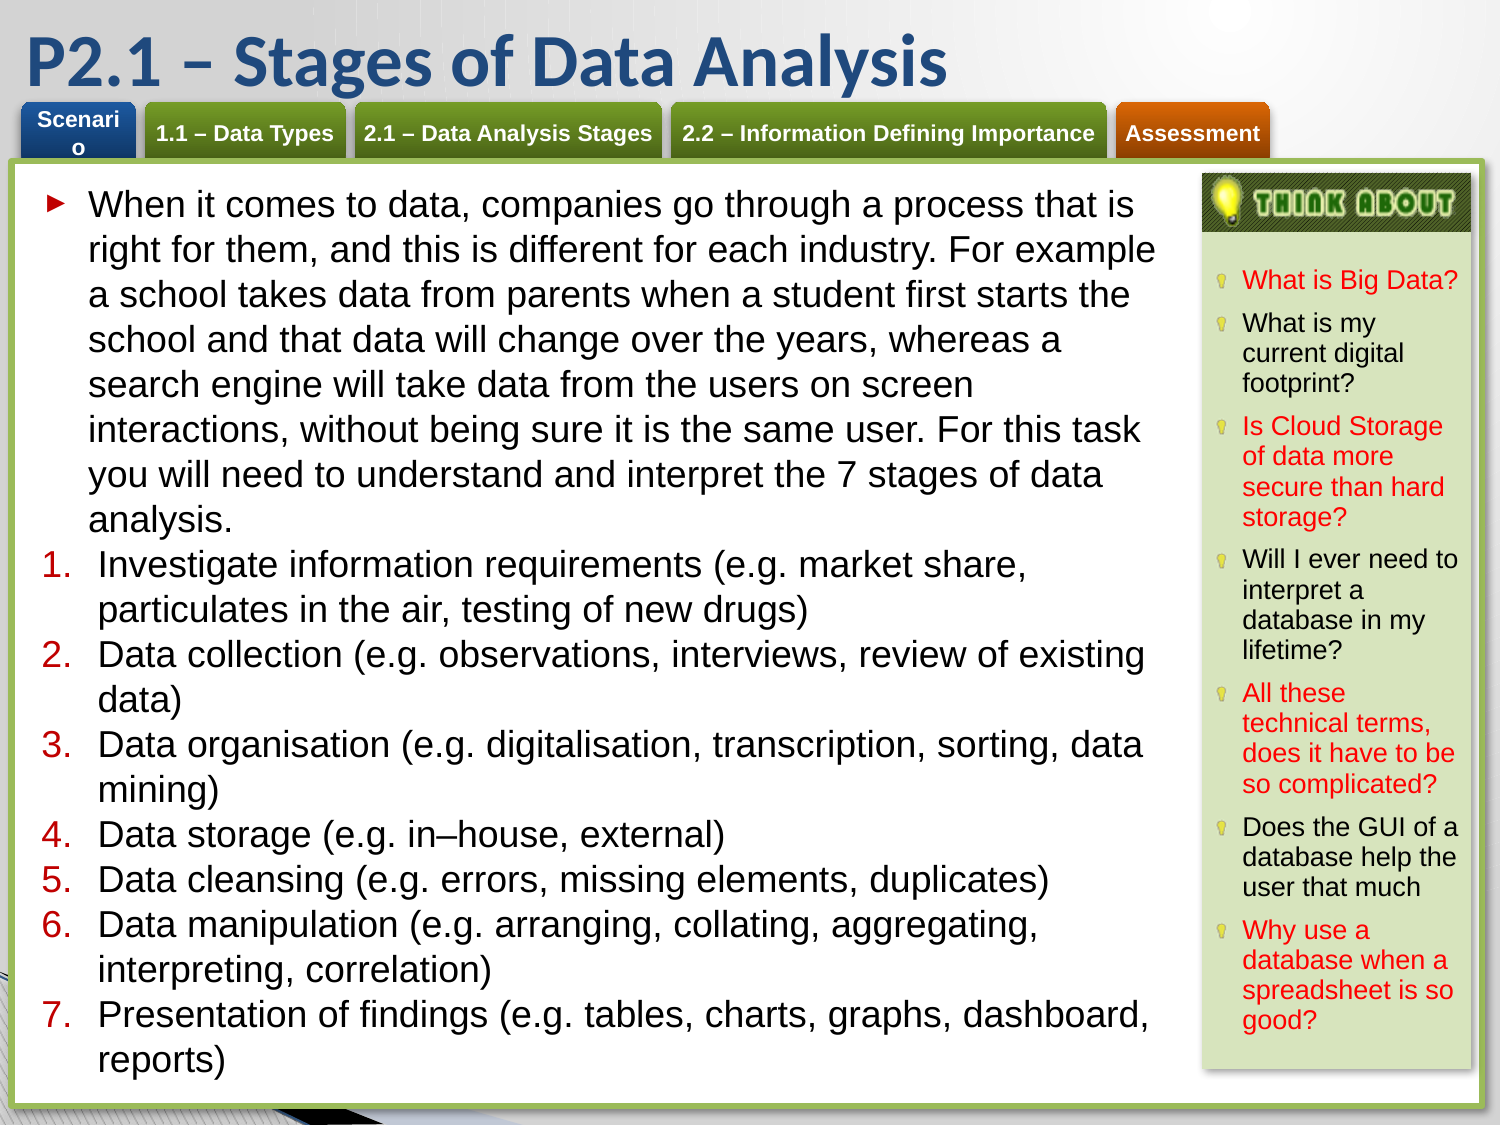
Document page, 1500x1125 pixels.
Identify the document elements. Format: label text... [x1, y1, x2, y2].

picture [1213, 683, 1229, 703]
picture [1213, 920, 1229, 940]
picture [281, 1114, 303, 1125]
text_box When it comes to data, companies go through a process that is right for them, and this is different for each industry. For example a school takes data from parents when a student first starts the school and that data will change over the years, whereas a search engine will take data from the users on screen interactions, without being sure it is the same user. For this task you will need to understand and interpret the 7 stages of data analysis. Investigate information requirements (e.g. market share, particulates in the air, testing of new drugs) Data collection (e.g. observations, interviews, review of existing data) Data organisation (e.g. digitalisation, transcription, sorting, data mining) Data storage (e.g. in–house, external) Data cleansing (e.g. errors, missing elements, duplicates) Data manipulation (e.g. arranging, collating, aggregating, interpreting, correlation) Presentation of findings (e.g. tables, charts, graphs, dashboard, reports) [26, 172, 1187, 1088]
title P2.1 – Stages of Data Analysis [11, 11, 1465, 102]
table_header [1459, 173, 1471, 232]
picture [1213, 270, 1229, 290]
table_header [1202, 173, 1209, 232]
picture [1210, 172, 1459, 233]
picture [1213, 817, 1229, 837]
picture [1213, 550, 1229, 570]
table_cell What is Big Data? What is my current digital footprint? Is Cloud Storage of data more secure than hard storage? Will I ever need to interpret a database in my lifetime? All these technical terms, does it have to be so complicated? Does the GUI of a database help the user that much Why use a database when a spreadsheet is so good? [1202, 232, 1471, 1069]
picture [1213, 313, 1229, 333]
picture [1213, 416, 1229, 436]
